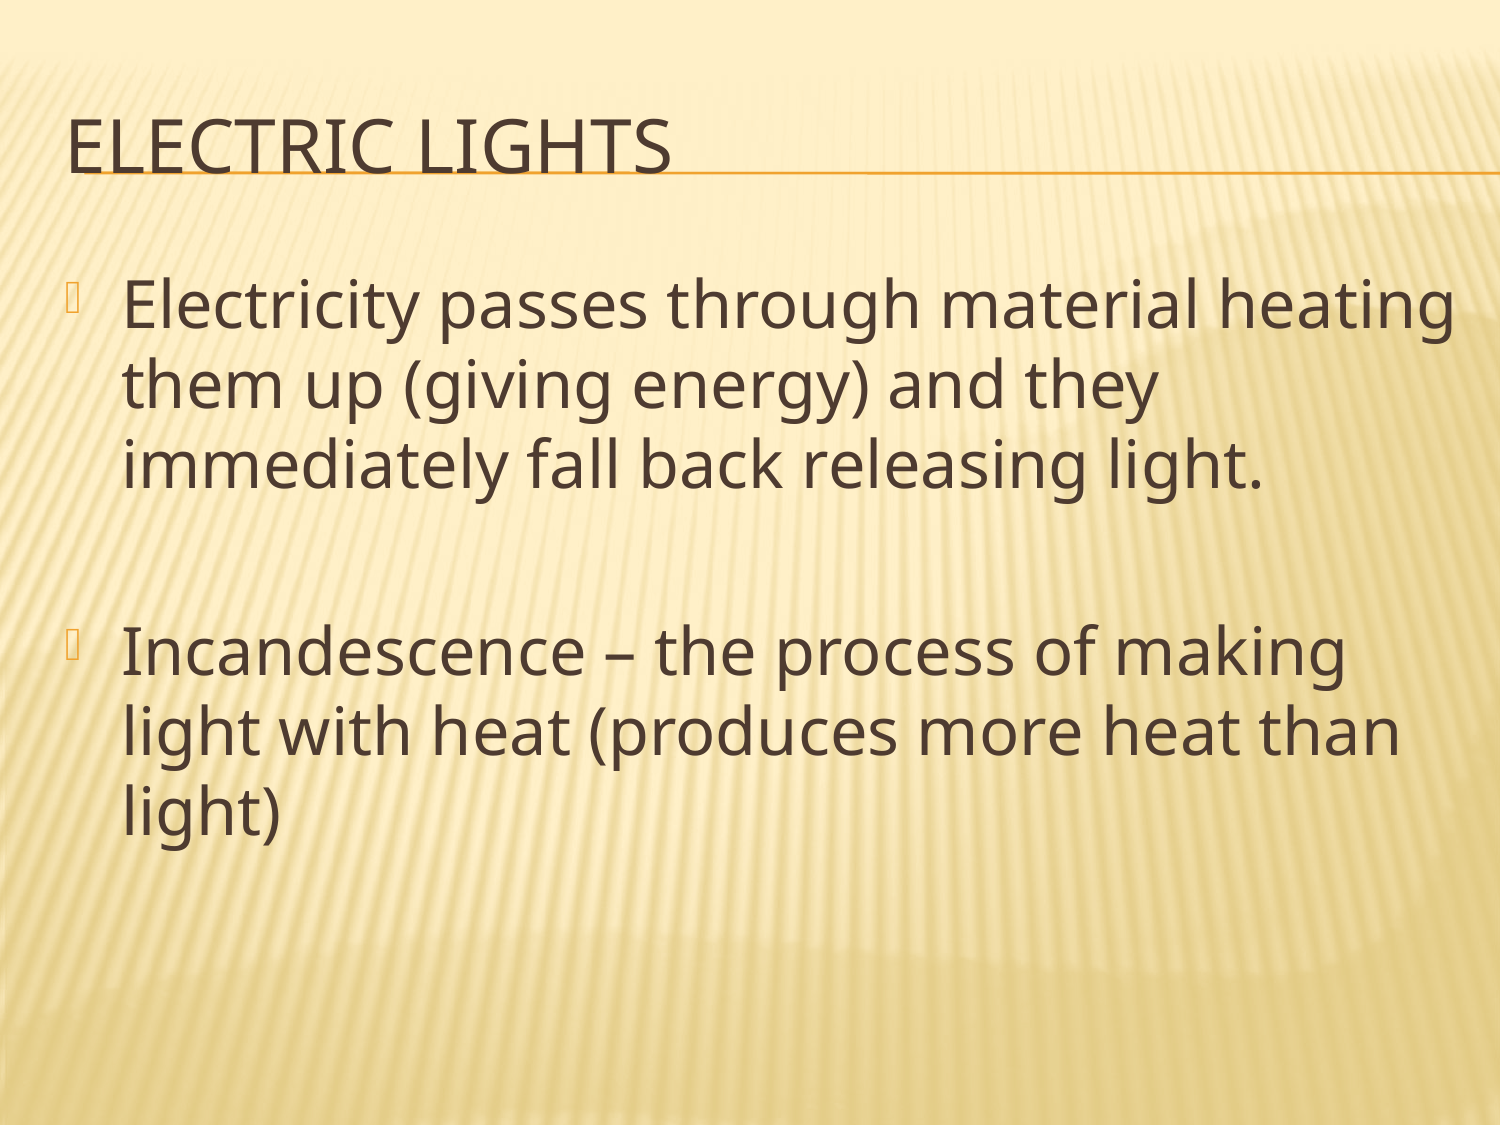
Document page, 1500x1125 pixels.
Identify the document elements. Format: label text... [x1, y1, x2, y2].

title Electric Lights [50, 75, 1475, 213]
list Electricity passes through material heating them up (giving energy) and they immediately fall back releasing light. Incandescence – the process of making light with heat (produces more heat than light) [50, 254, 1475, 998]
